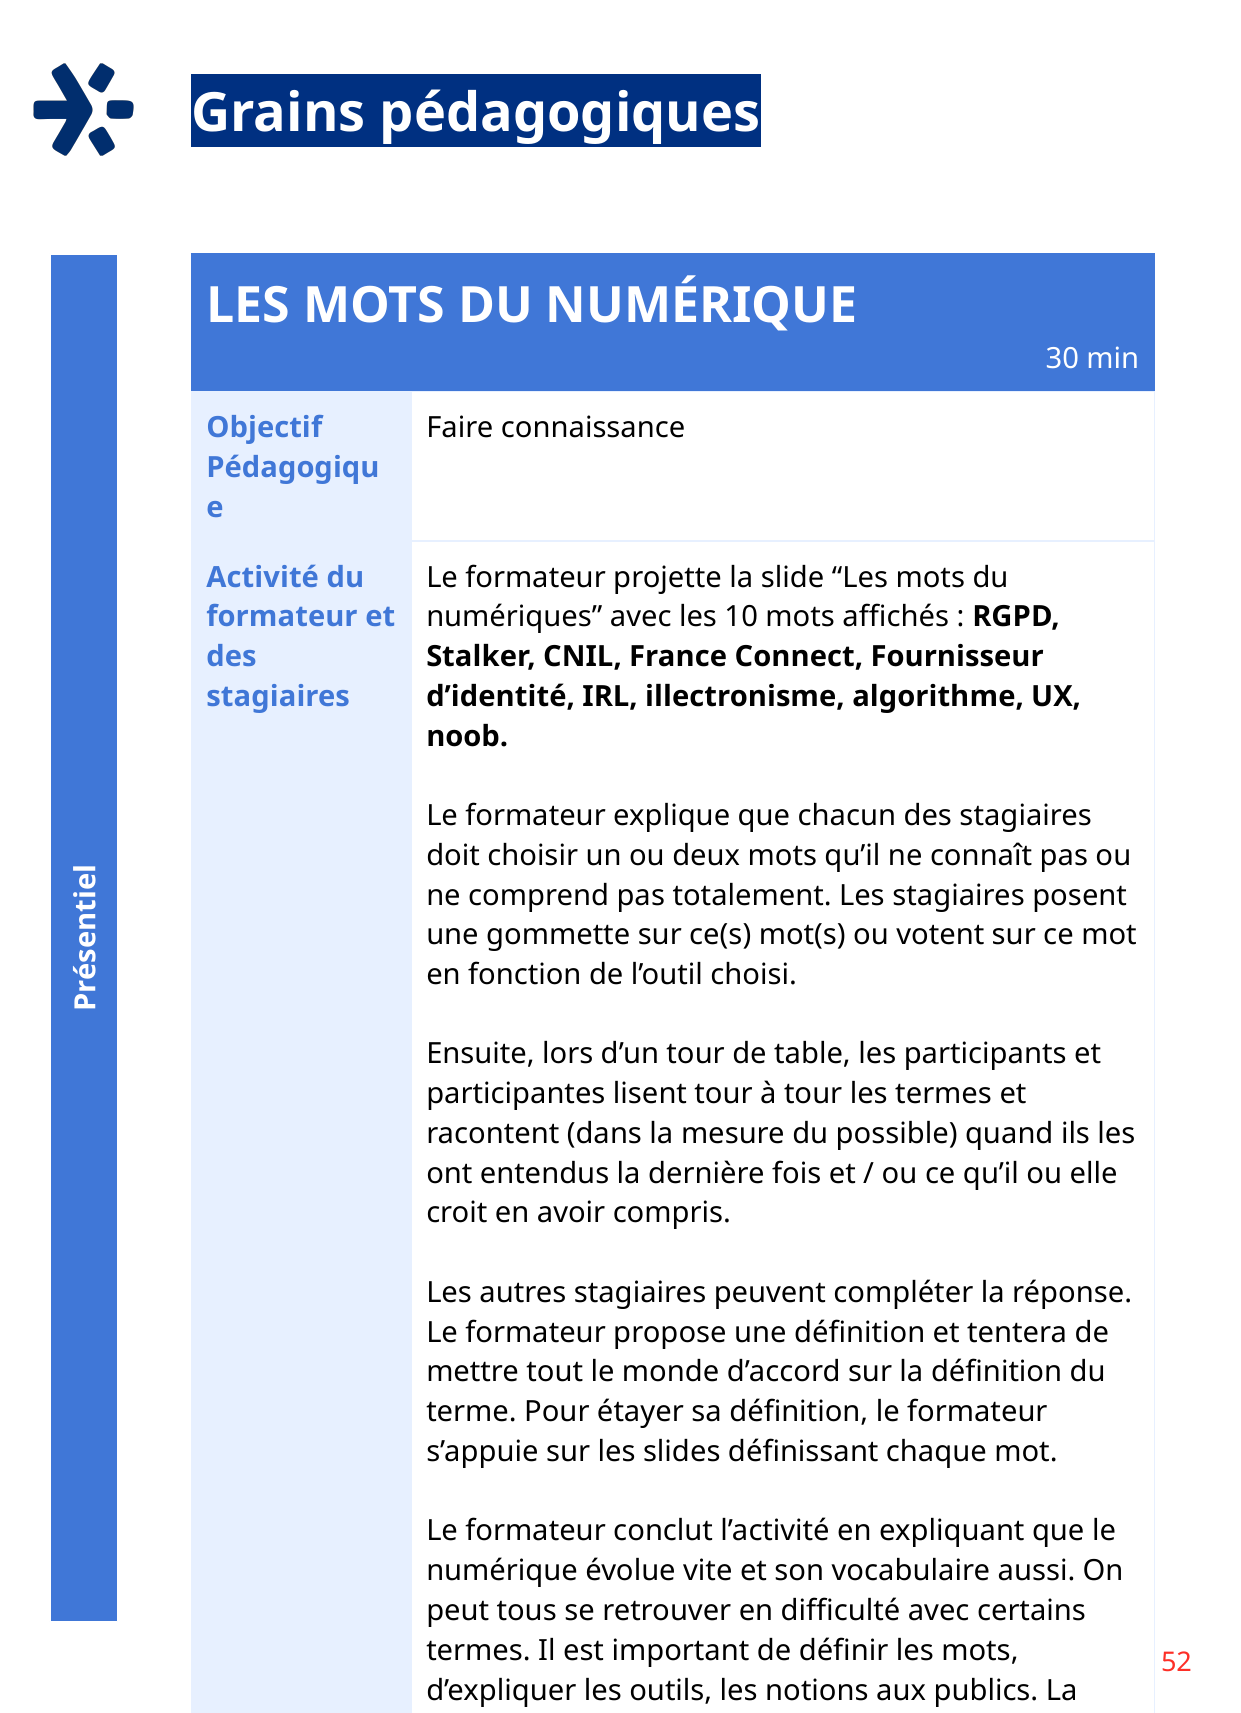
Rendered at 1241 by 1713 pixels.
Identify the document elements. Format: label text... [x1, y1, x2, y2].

table_header LES MOTS DU NUMÉRIQUE 30 min [192, 254, 1154, 391]
table_cell Objectif Pédagogique [192, 392, 411, 540]
text_box Grains pédagogiques [185, 71, 1241, 148]
text_box Présentiel [49, 253, 118, 1622]
table_cell Activité du formateur et des stagiaires [192, 542, 411, 1713]
slide_number ‹#› [1155, 1621, 1211, 1705]
table_cell Le formateur projette la slide “Les mots du numériques” avec les 10 mots affichés : RGPD, Stalker, CNIL, France Connect, Fournisseur d’identité, IRL, illectronisme, algorithme, UX, noob. Le formateur explique que chacun des stagiaires doit choisir un ou deux mots qu’il ne connaît pas ou ne comprend pas totalement. Les stagiaires posent une gommette sur ce(s) mot(s) ou votent sur ce mot en fonction de l’outil choisi. Ensuite, lors d’un tour de table, les participants et participantes lisent tour à tour les termes et racontent (dans la mesure du possible) quand ils les ont entendus la dernière fois et / ou ce qu’il ou elle croit en avoir compris. Les autres stagiaires peuvent compléter la réponse. Le formateur propose une définition et tentera de mettre tout le monde d’accord sur la définition du terme. Pour étayer sa définition, le formateur s’appuie sur les slides définissant chaque mot. Le formateur conclut l’activité en expliquant que le numérique évolue vite et son vocabulaire aussi. On peut tous se retrouver en difficulté avec certains termes. Il est important de définir les mots, d’expliquer les outils, les notions aux publics. La maîtrise du vocabulaire permet de mieux comprendre, de mieux mémoriser et de mieux communiquer, un premier pas vers l’autonomie ! [412, 542, 1154, 1713]
table_cell Faire connaissance [412, 392, 1154, 540]
picture [32, 61, 135, 157]
